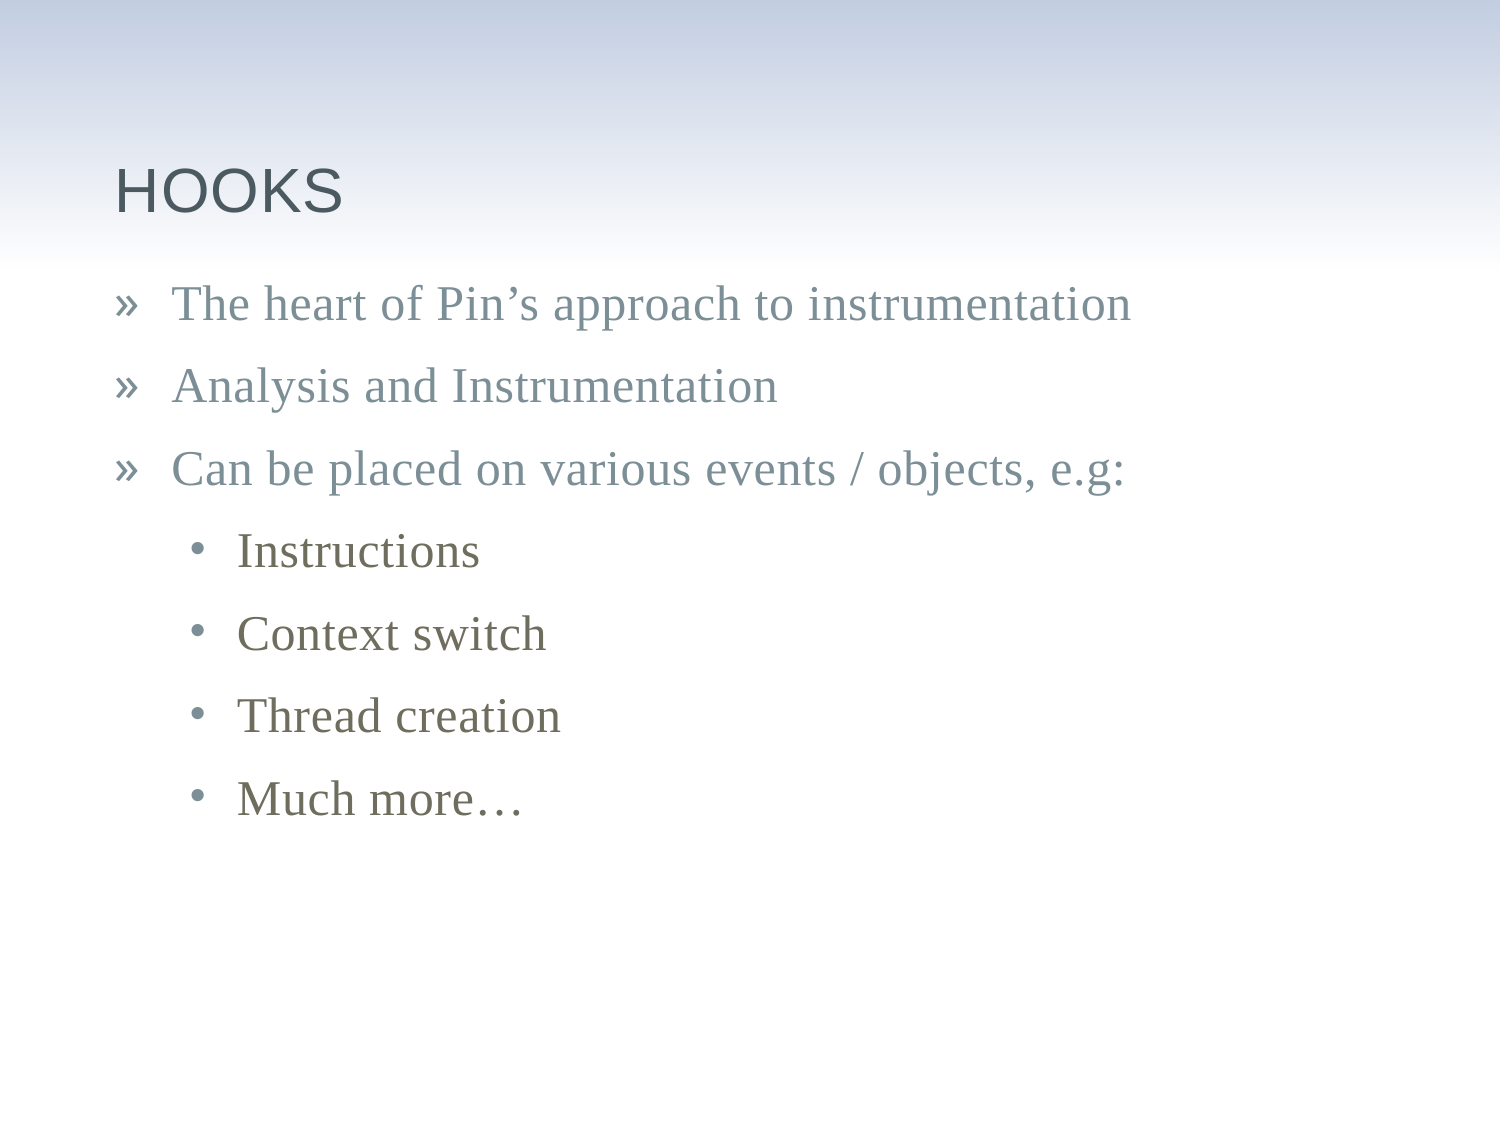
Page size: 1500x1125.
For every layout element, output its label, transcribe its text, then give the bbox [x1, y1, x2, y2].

list The heart of Pin’s approach to instrumentation Analysis and Instrumentation Can be placed on various events / objects, e.g: Instructions Context switch Thread creation Much more… [99, 262, 1400, 938]
title Hooks [99, 45, 1400, 233]
